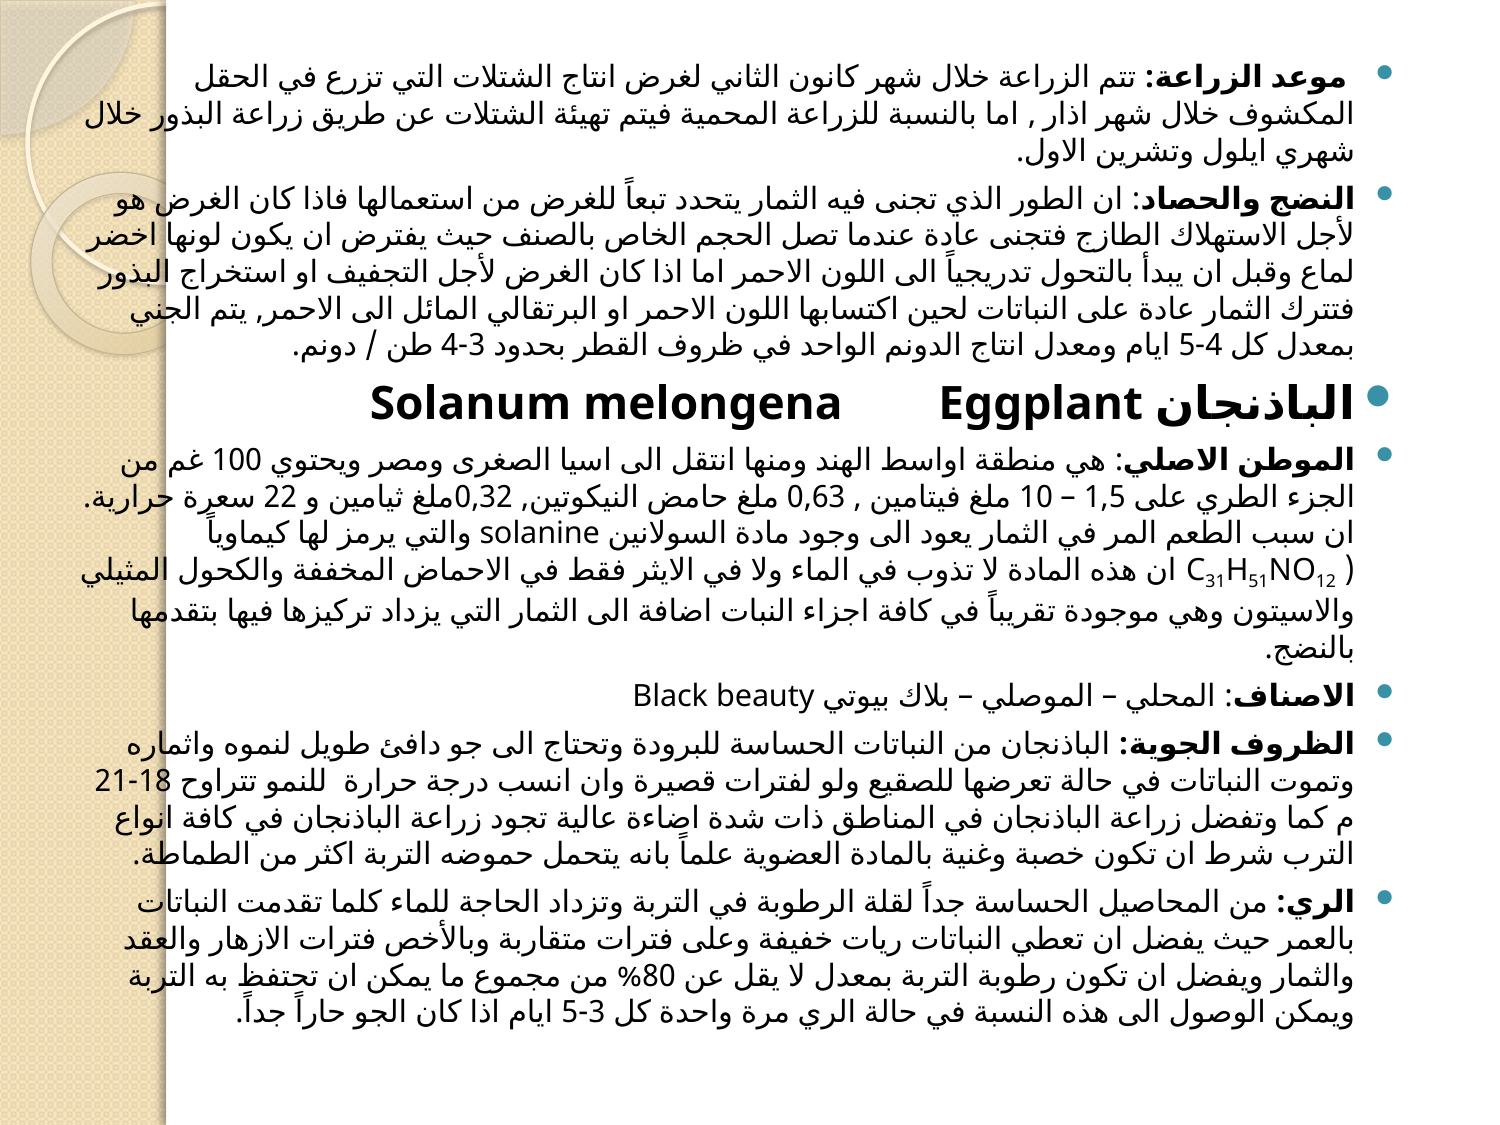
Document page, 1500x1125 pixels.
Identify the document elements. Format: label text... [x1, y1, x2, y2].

title [235, 45, 1466, 233]
list موعد الزراعة: تتم الزراعة خلال شهر كانون الثاني لغرض انتاج الشتلات التي تزرع في الحقل المكشوف خلال شهر اذار , اما بالنسبة للزراعة المحمية فيتم تهيئة الشتلات عن طريق زراعة البذور خلال شهري ايلول وتشرين الاول. النضج والحصاد: ان الطور الذي تجنى فيه الثمار يتحدد تبعاً للغرض من استعمالها فاذا كان الغرض هو لأجل الاستهلاك الطازج فتجنى عادة عندما تصل الحجم الخاص بالصنف حيث يفترض ان يكون لونها اخضر لماع وقبل ان يبدأ بالتحول تدريجياً الى اللون الاحمر اما اذا كان الغرض لأجل التجفيف او استخراج البذور فتترك الثمار عادة على النباتات لحين اكتسابها اللون الاحمر او البرتقالي المائل الى الاحمر, يتم الجني بمعدل كل 4-5 ايام ومعدل انتاج الدونم الواحد في ظروف القطر بحدود 3-4 طن / دونم. الباذنجان Solanum melongena Eggplant الموطن الاصلي: هي منطقة اواسط الهند ومنها انتقل الى اسيا الصغرى ومصر ويحتوي 100 غم من الجزء الطري على 1,5 – 10 ملغ فيتامين , 0,63 ملغ حامض النيكوتين, 0,32ملغ ثيامين و 22 سعرة حرارية. ان سبب الطعم المر في الثمار يعود الى وجود مادة السولانين solanine والتي يرمز لها كيماوياً ( C31H51NO12 ان هذه المادة لا تذوب في الماء ولا في الايثر فقط في الاحماض المخففة والكحول المثيلي والاسيتون وهي موجودة تقريباً في كافة اجزاء النبات اضافة الى الثمار التي يزداد تركيزها فيها بتقدمها بالنضج. الاصناف: المحلي – الموصلي – بلاك بيوتي Black beauty الظروف الجوية: الباذنجان من النباتات الحساسة للبرودة وتحتاج الى جو دافئ طويل لنموه واثماره وتموت النباتات في حالة تعرضها للصقيع ولو لفترات قصيرة وان انسب درجة حرارة للنمو تتراوح 18-21 م كما وتفضل زراعة الباذنجان في المناطق ذات شدة اضاءة عالية تجود زراعة الباذنجان في كافة انواع الترب شرط ان تكون خصبة وغنية بالمادة العضوية علماً بانه يتحمل حموضه التربة اكثر من الطماطة. الري: من المحاصيل الحساسة جداً لقلة الرطوبة في التربة وتزداد الحاجة للماء كلما تقدمت النباتات بالعمر حيث يفضل ان تعطي النباتات ريات خفيفة وعلى فترات متقاربة وبالأخص فترات الازهار والعقد والثمار ويفضل ان تكون رطوبة التربة بمعدل لا يقل عن 80% من مجموع ما يمكن ان تحتفظ به التربة ويمكن الوصول الى هذه النسبة في حالة الري مرة واحدة كل 3-5 ايام اذا كان الجو حاراً جداً. [62, 50, 1425, 1075]
